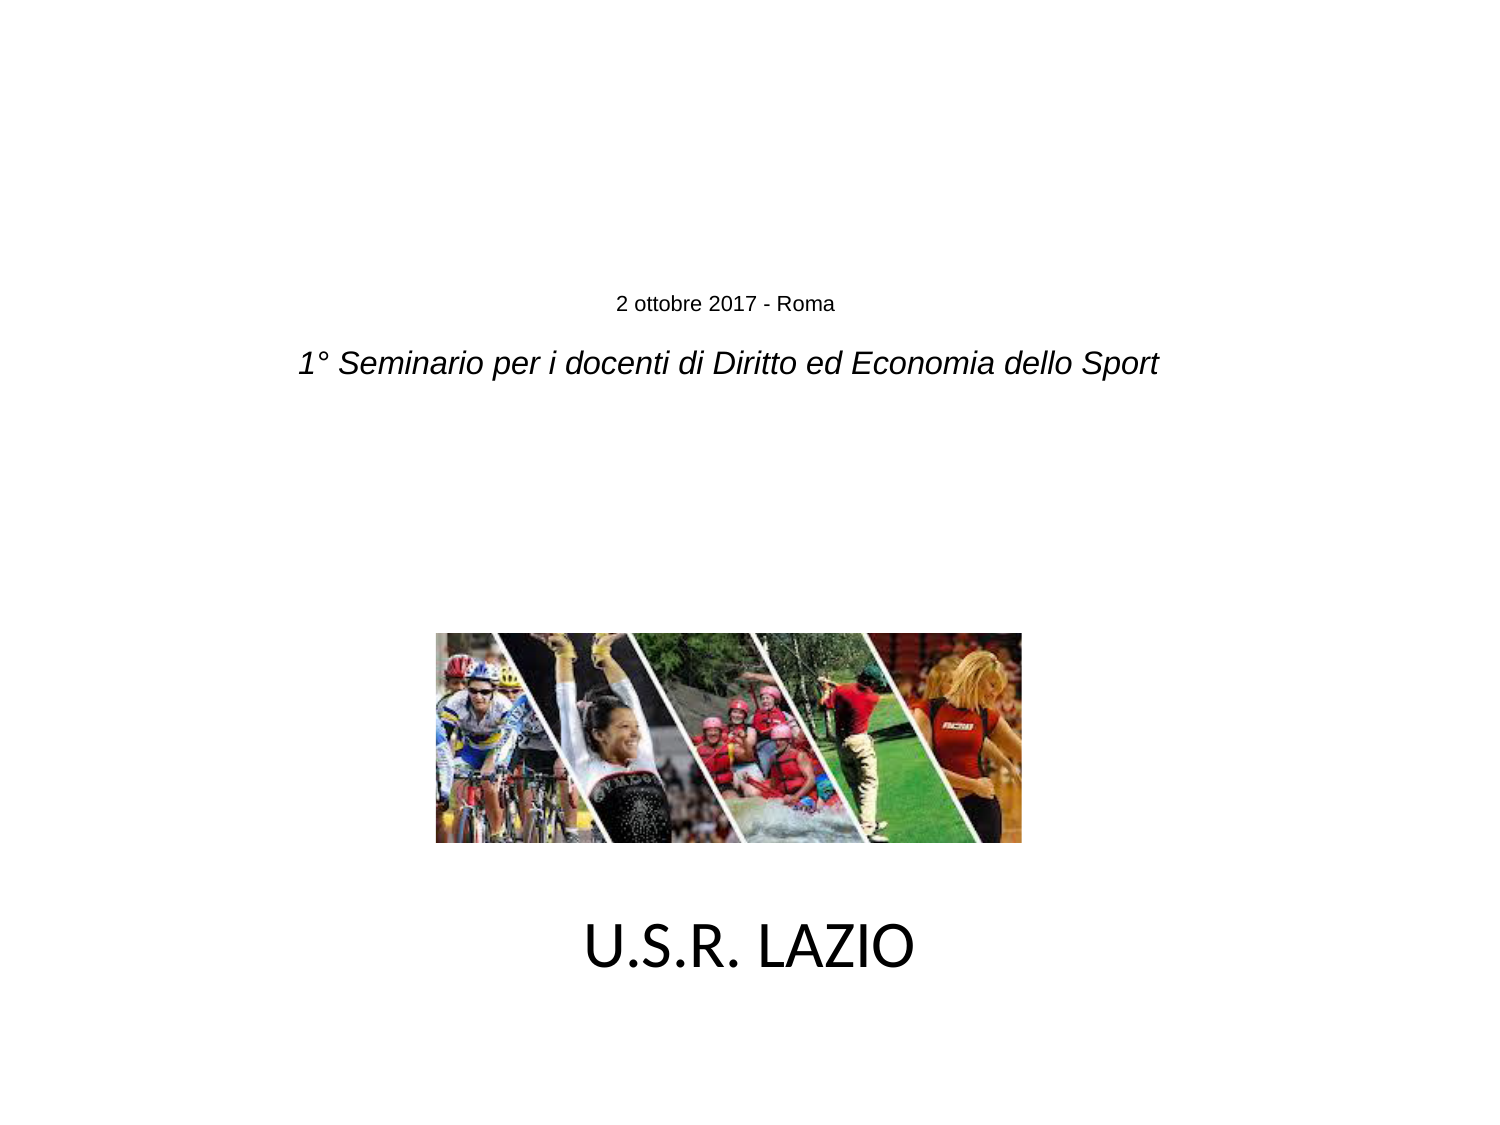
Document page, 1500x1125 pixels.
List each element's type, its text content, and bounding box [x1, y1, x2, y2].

subtitle U.S.R. LAZIO [225, 893, 1275, 996]
picture [435, 633, 1022, 843]
title 2 ottobre 2017 - Roma 1° Seminario per i docenti di Diritto ed Economia dello Sport [88, 149, 1364, 391]
